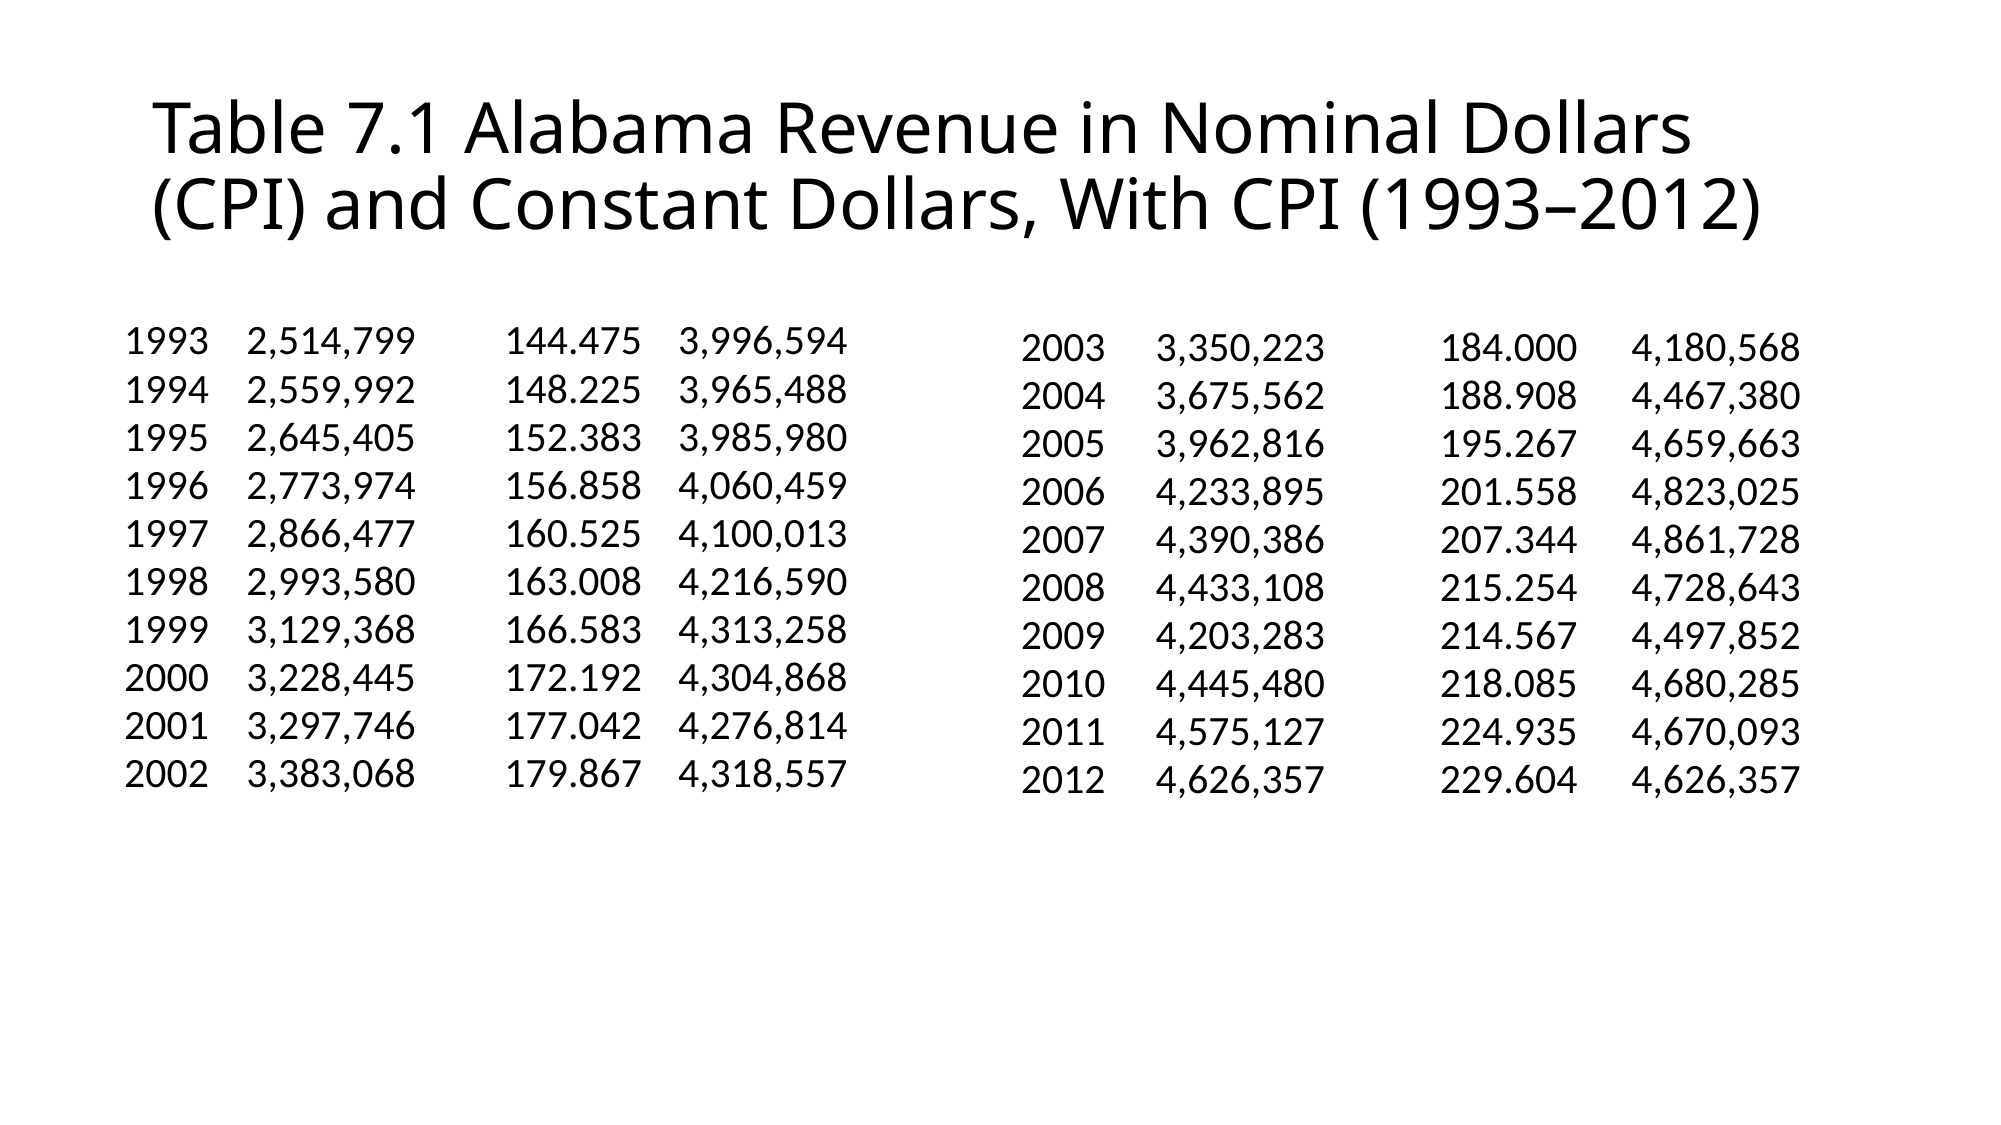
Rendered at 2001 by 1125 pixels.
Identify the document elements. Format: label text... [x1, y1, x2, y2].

table_cell 4,728,643 [1621, 565, 1896, 611]
table_cell 4,445,480 [1145, 661, 1428, 707]
title Table 7.1 Alabama Revenue in Nominal Dollars (CPI) and Constant Dollars, With CPI (1993–2012) [137, 59, 1863, 278]
table_cell 2006 [1010, 469, 1143, 515]
table_cell 4,304,868 [667, 654, 918, 702]
table_header 1993 [113, 317, 235, 365]
table_cell 2001 [113, 702, 235, 750]
table_cell 3,675,562 [1145, 373, 1428, 419]
table_cell 4,680,285 [1621, 661, 1896, 707]
table_cell 201.558 [1429, 469, 1619, 515]
table_cell 2000 [113, 654, 235, 702]
table_cell 1999 [113, 606, 235, 654]
table_cell 163.008 [493, 558, 667, 606]
table_cell 2009 [1010, 613, 1143, 659]
table_header 2003 [1010, 325, 1143, 371]
table_cell 2,773,974 [235, 462, 493, 510]
table_cell 152.383 [493, 414, 667, 462]
table_cell 3,228,445 [235, 654, 493, 702]
table_cell 4,233,895 [1145, 469, 1428, 515]
table_cell 218.085 [1429, 661, 1619, 707]
table_cell 2008 [1010, 565, 1143, 611]
table_cell 4,216,590 [667, 558, 918, 606]
table_cell 166.583 [493, 606, 667, 654]
table_cell 1997 [113, 510, 235, 558]
table_cell 179.867 [493, 750, 667, 798]
table_cell 2,645,405 [235, 414, 493, 462]
table_header 4,180,568 [1621, 325, 1896, 371]
table_header 3,350,223 [1145, 325, 1428, 371]
table_cell 4,497,852 [1621, 613, 1896, 659]
table_cell 4,318,557 [667, 750, 918, 798]
table_cell 2,993,580 [235, 558, 493, 606]
table_header 3,996,594 [667, 317, 918, 365]
table_cell 177.042 [493, 702, 667, 750]
table_cell 172.192 [493, 654, 667, 702]
table_cell 224.935 [1429, 709, 1619, 755]
table_cell 1995 [113, 414, 235, 462]
table_cell 4,659,663 [1621, 421, 1896, 467]
table_cell 2005 [1010, 421, 1143, 467]
table_cell 3,129,368 [235, 606, 493, 654]
table_cell 2,866,477 [235, 510, 493, 558]
table_cell 148.225 [493, 365, 667, 414]
table_cell 4,467,380 [1621, 373, 1896, 419]
table_cell 4,861,728 [1621, 517, 1896, 563]
table_cell 3,297,746 [235, 702, 493, 750]
table_cell 1994 [113, 365, 235, 414]
table_cell 4,060,459 [667, 462, 918, 510]
table_cell 160.525 [493, 510, 667, 558]
table_cell 4,626,357 [1145, 757, 1428, 803]
table_cell 4,276,814 [667, 702, 918, 750]
table_cell 3,965,488 [667, 365, 918, 414]
table_cell 188.908 [1429, 373, 1619, 419]
table_cell 2012 [1010, 757, 1143, 803]
table_cell 3,383,068 [235, 750, 493, 798]
table_cell 2010 [1010, 661, 1143, 707]
table_cell 2011 [1010, 709, 1143, 755]
table_cell 4,823,025 [1621, 469, 1896, 515]
table_cell 195.267 [1429, 421, 1619, 467]
table_cell 2002 [113, 750, 235, 798]
table_cell 229.604 [1429, 757, 1619, 803]
table_cell 4,575,127 [1145, 709, 1428, 755]
table_cell 207.344 [1429, 517, 1619, 563]
table_cell 2,559,992 [235, 365, 493, 414]
table_cell 1998 [113, 558, 235, 606]
table_cell 214.567 [1429, 613, 1619, 659]
table_cell 2004 [1010, 373, 1143, 419]
table_cell 4,626,357 [1621, 757, 1896, 803]
table_cell 4,390,386 [1145, 517, 1428, 563]
table_header 144.475 [493, 317, 667, 365]
table_header 184.000 [1429, 325, 1619, 371]
table_cell 4,670,093 [1621, 709, 1896, 755]
table_cell 1996 [113, 462, 235, 510]
table_cell 215.254 [1429, 565, 1619, 611]
table_cell 4,203,283 [1145, 613, 1428, 659]
table_cell 156.858 [493, 462, 667, 510]
table_cell 4,313,258 [667, 606, 918, 654]
table_cell 4,433,108 [1145, 565, 1428, 611]
table_cell 4,100,013 [667, 510, 918, 558]
table_header 2,514,799 [235, 317, 493, 365]
table_cell 3,985,980 [667, 414, 918, 462]
table_cell 3,962,816 [1145, 421, 1428, 467]
table_cell 2007 [1010, 517, 1143, 563]
